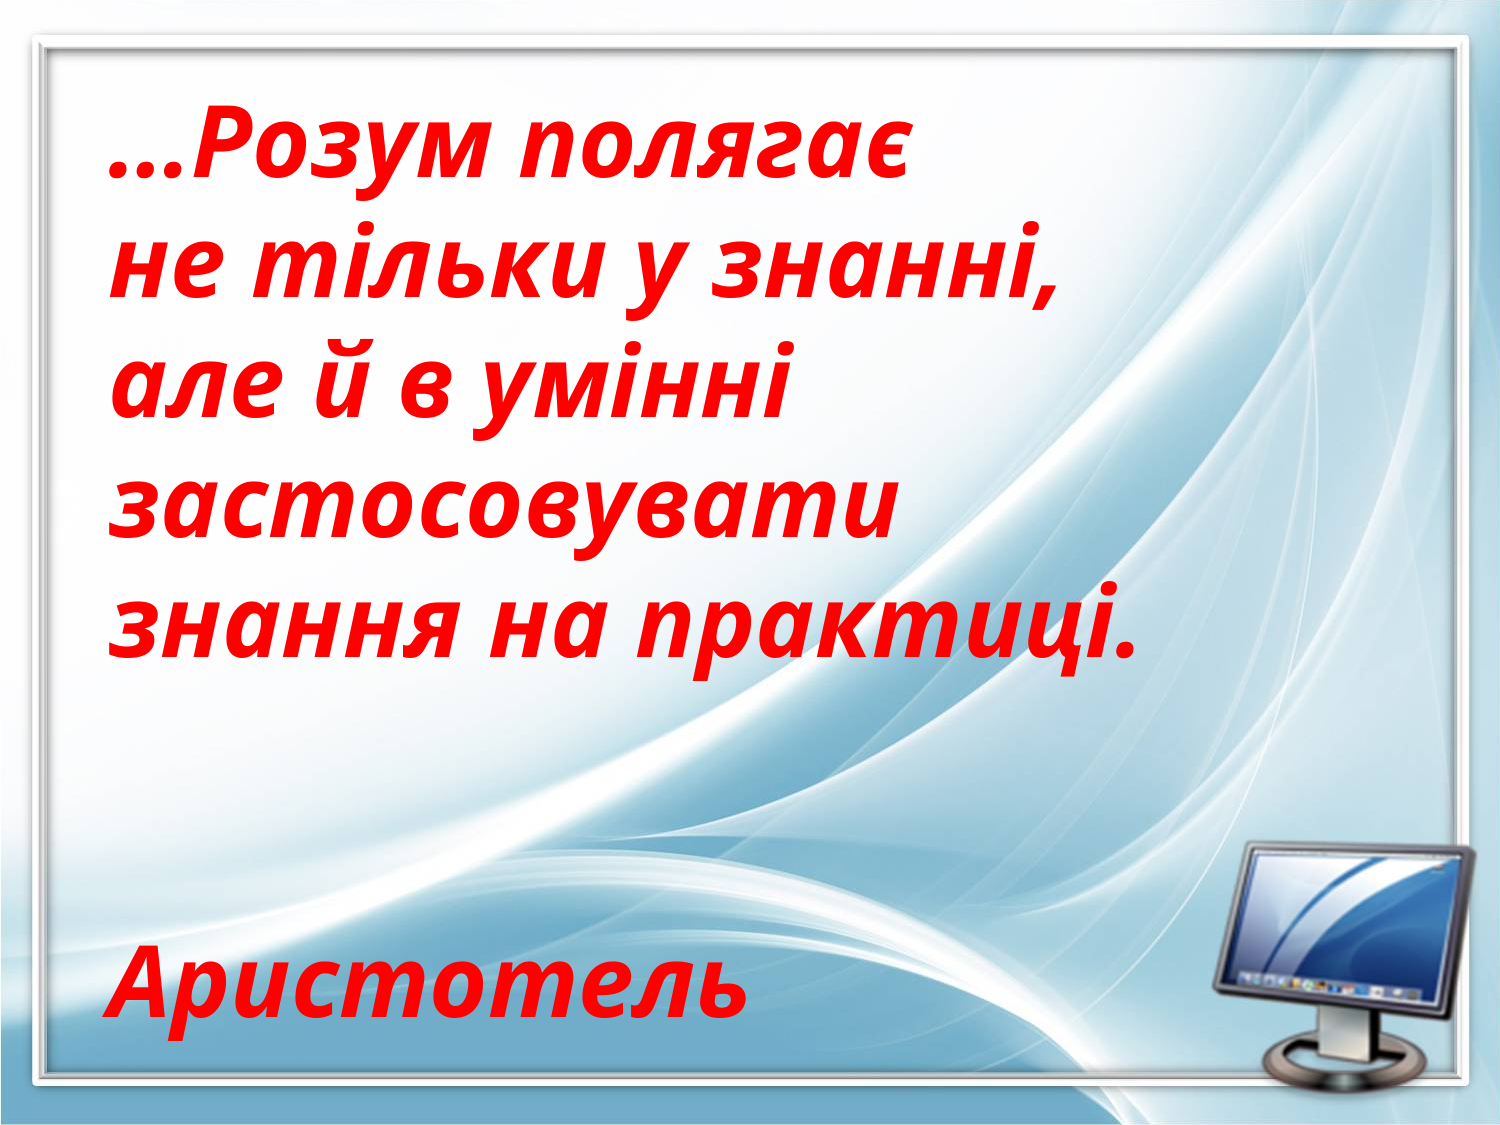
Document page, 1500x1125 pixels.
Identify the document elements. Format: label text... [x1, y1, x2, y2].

text_box …Розум полягає не тільки у знанні, але й в умінні застосовувати знання на практиці. Аристотель [93, 70, 1287, 1045]
picture [0, 0, 1500, 1125]
